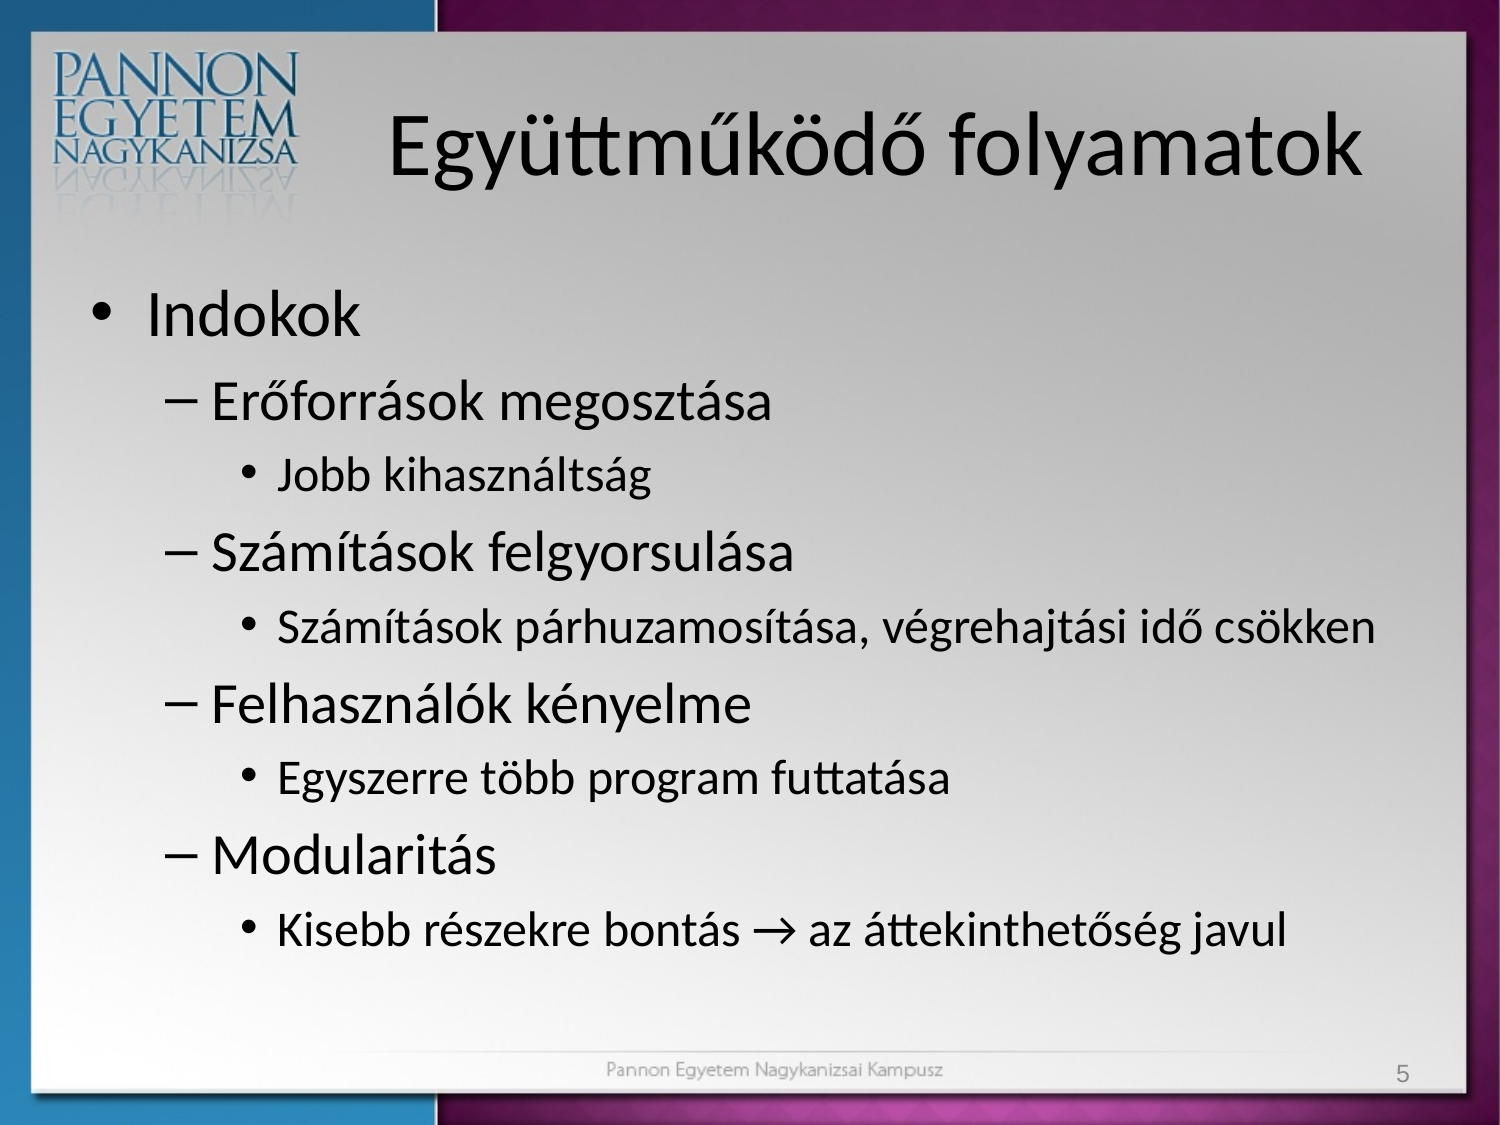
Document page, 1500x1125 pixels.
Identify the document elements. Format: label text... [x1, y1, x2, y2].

title Együttműködő folyamatok [328, 45, 1425, 233]
list Indokok Erőforrások megosztása Jobb kihasználtság Számítások felgyorsulása Számítások párhuzamosítása, végrehajtási idő csökken Felhasználók kényelme Egyszerre több program futtatása Modularitás Kisebb részekre bontás → az áttekinthetőség javul [75, 262, 1425, 1038]
picture [0, 0, 1500, 1125]
slide_number 5 [1074, 1042, 1425, 1103]
